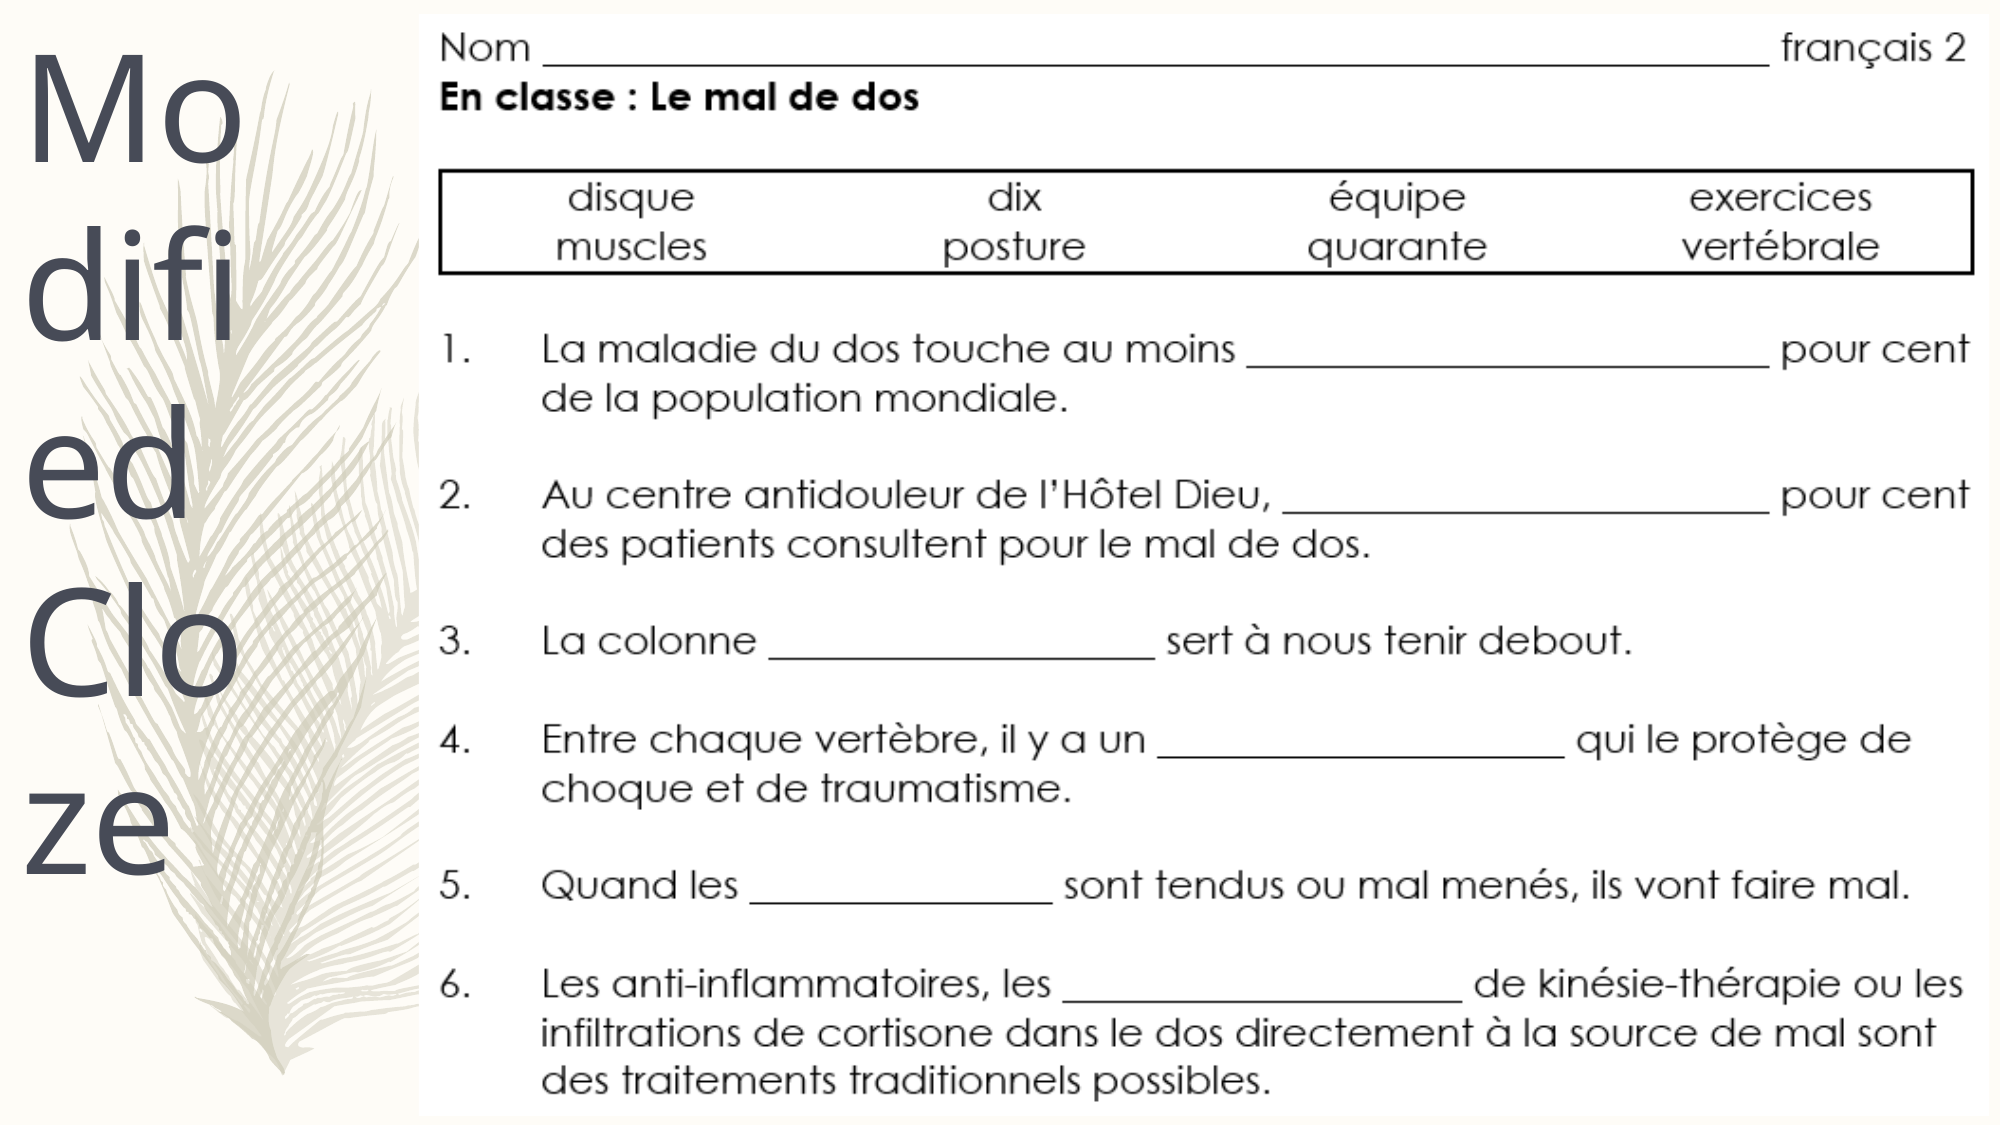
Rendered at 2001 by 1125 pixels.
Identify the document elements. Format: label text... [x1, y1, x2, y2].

title Modified Cloze [14, 4, 263, 1125]
picture [418, 14, 1990, 1116]
